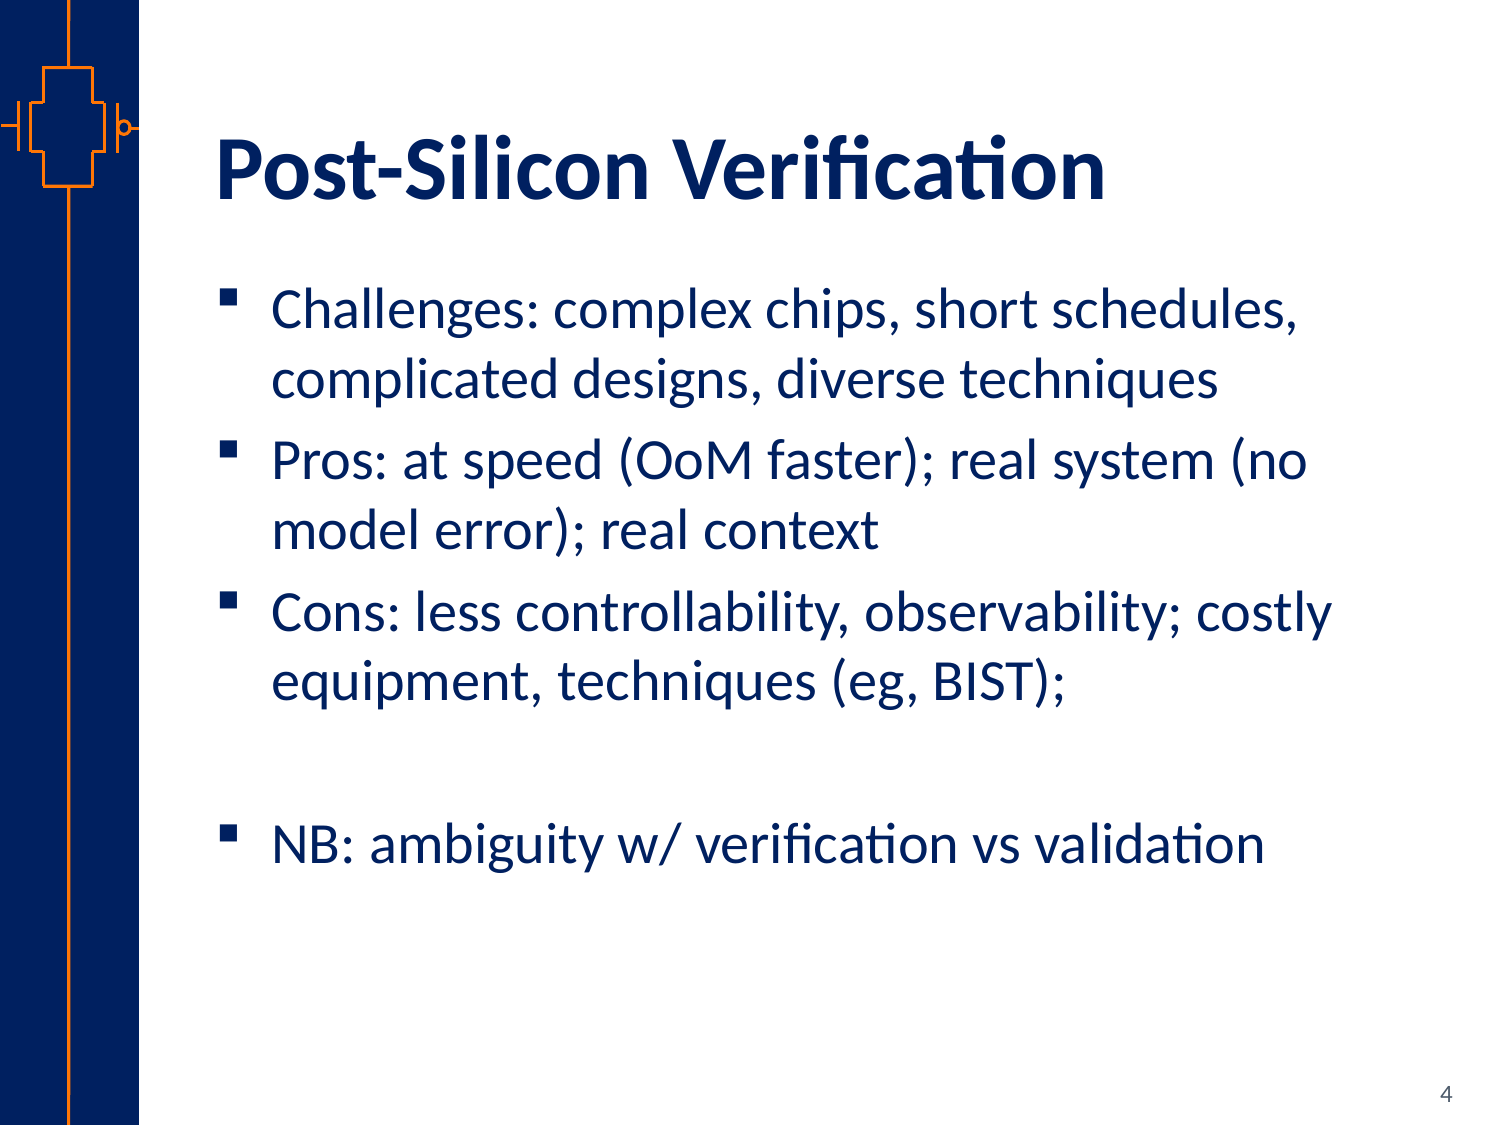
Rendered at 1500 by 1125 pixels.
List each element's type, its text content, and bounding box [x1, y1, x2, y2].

list Challenges: complex chips, short schedules, complicated designs, diverse techniques Pros: at speed (OoM faster); real system (no model error); real context Cons: less controllability, observability; costly equipment, techniques (eg, BIST); NB: ambiguity w/ verification vs validation [200, 262, 1425, 988]
slide_number 4 [1425, 1062, 1488, 1123]
title Post-Silicon Verification [200, 37, 1388, 225]
